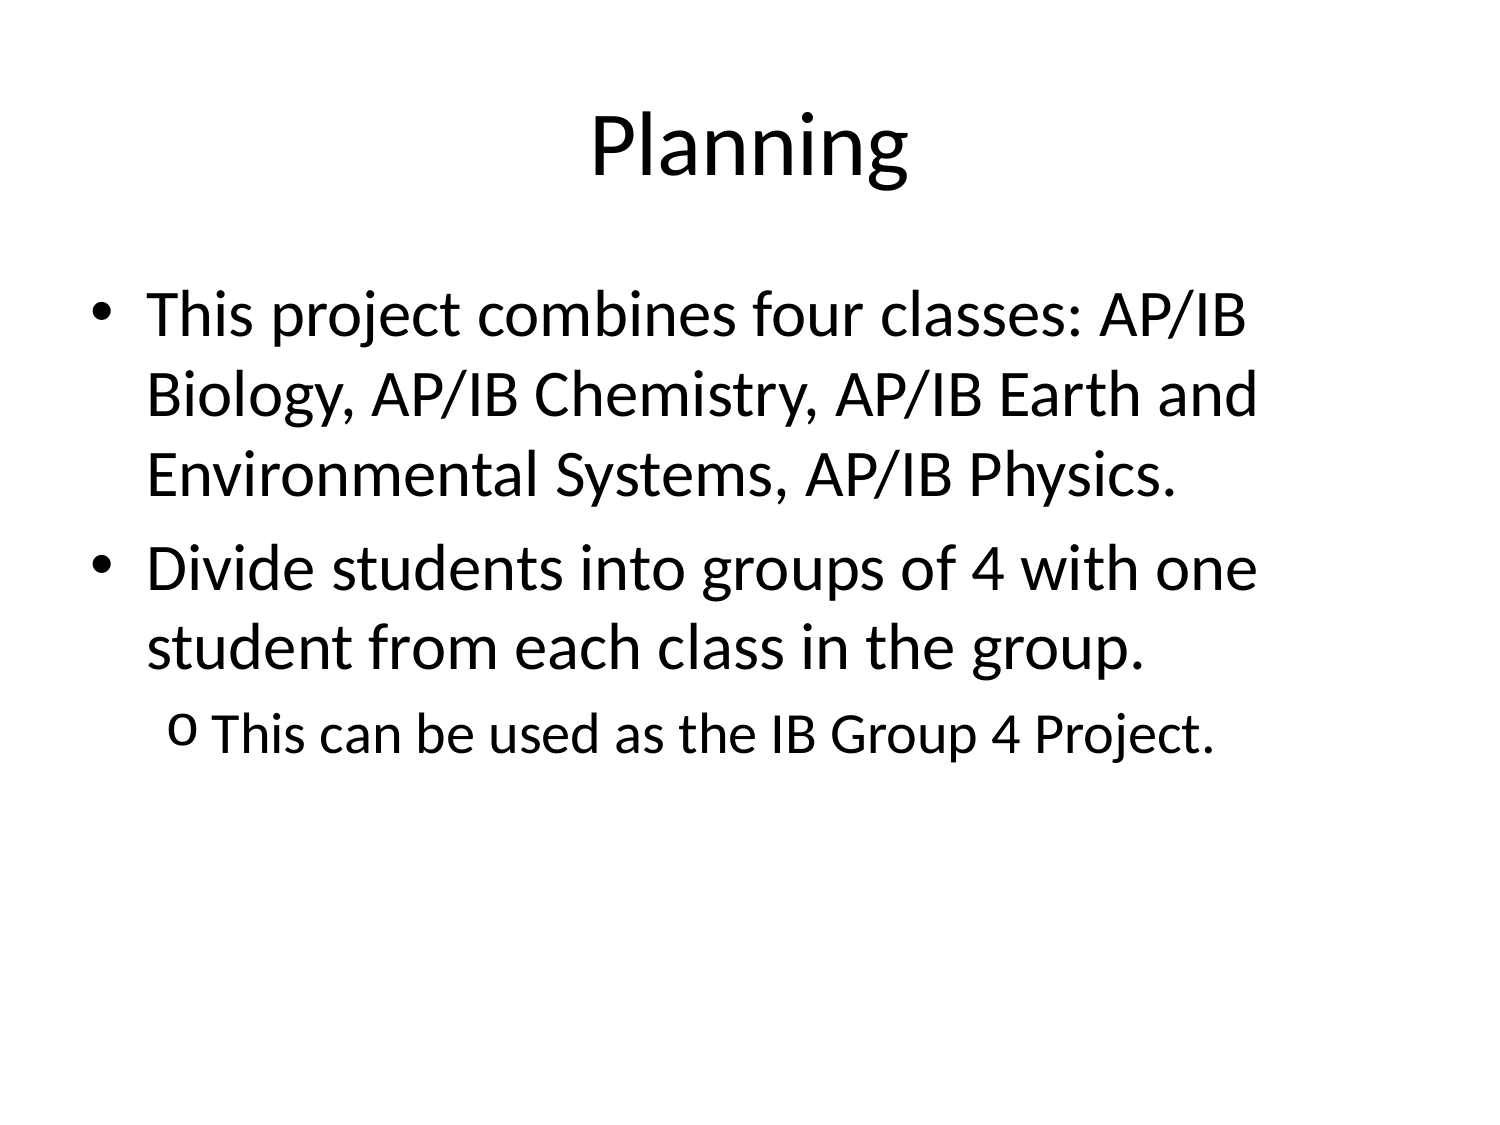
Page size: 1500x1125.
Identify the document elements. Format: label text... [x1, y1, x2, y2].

title Planning [75, 45, 1425, 233]
list This project combines four classes: AP/IB Biology, AP/IB Chemistry, AP/IB Earth and Environmental Systems, AP/IB Physics. Divide students into groups of 4 with one student from each class in the group. This can be used as the IB Group 4 Project. [75, 262, 1425, 1005]
